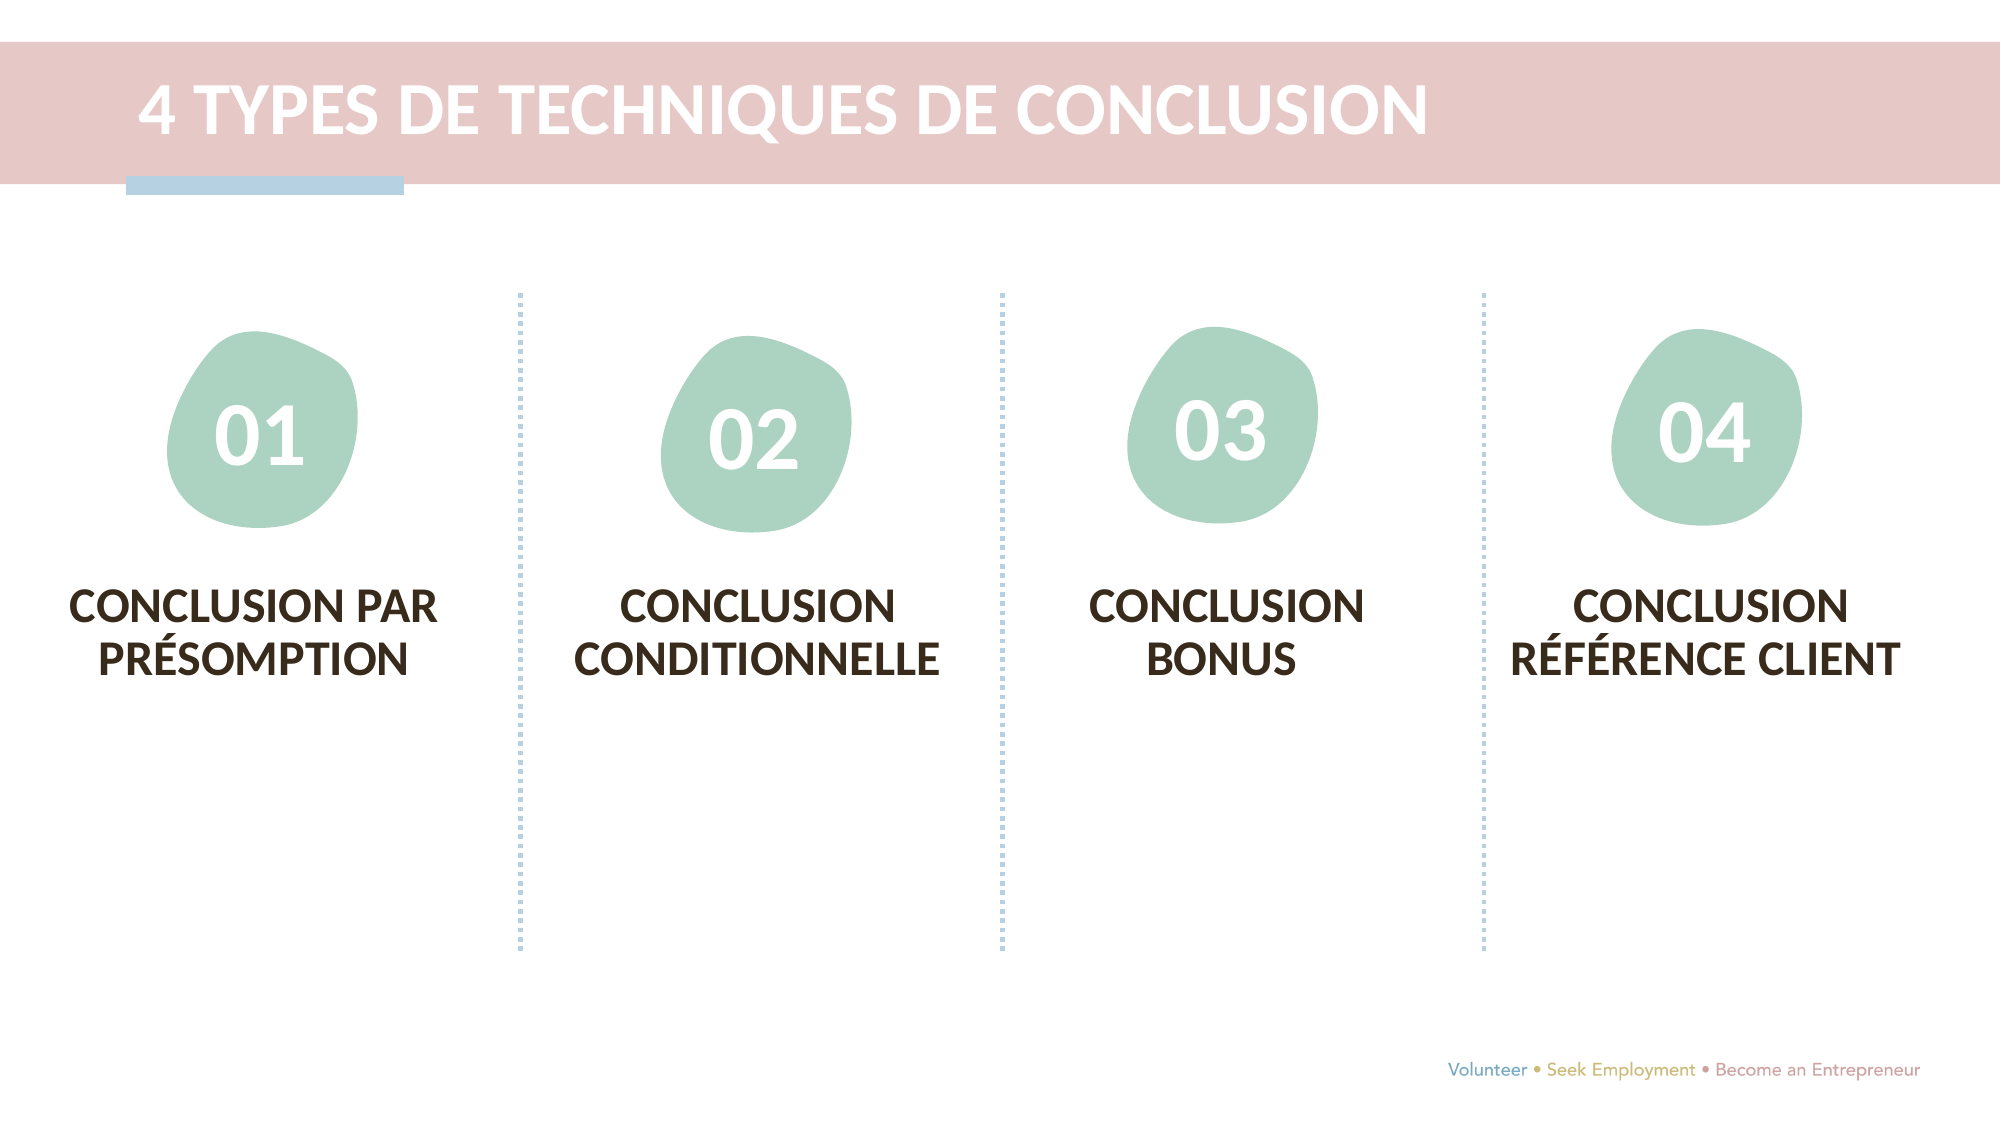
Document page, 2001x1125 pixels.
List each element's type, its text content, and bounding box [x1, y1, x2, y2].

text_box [166, 331, 358, 586]
text_box CONCLUSION PAR PRÉSOMPTION [35, 570, 474, 934]
picture [1418, 1046, 1971, 1103]
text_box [1127, 326, 1318, 581]
text_box CONCLUSION RÉFÉRENCE CLIENT [1492, 570, 1931, 934]
text_box CONCLUSION CONDITIONNELLE [538, 570, 978, 934]
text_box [660, 335, 852, 590]
text_box CONCLUSION BONUS [1008, 570, 1447, 934]
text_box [1611, 329, 1803, 583]
list 4 TYPES DE TECHNIQUES DE CONCLUSION [123, 51, 1913, 170]
